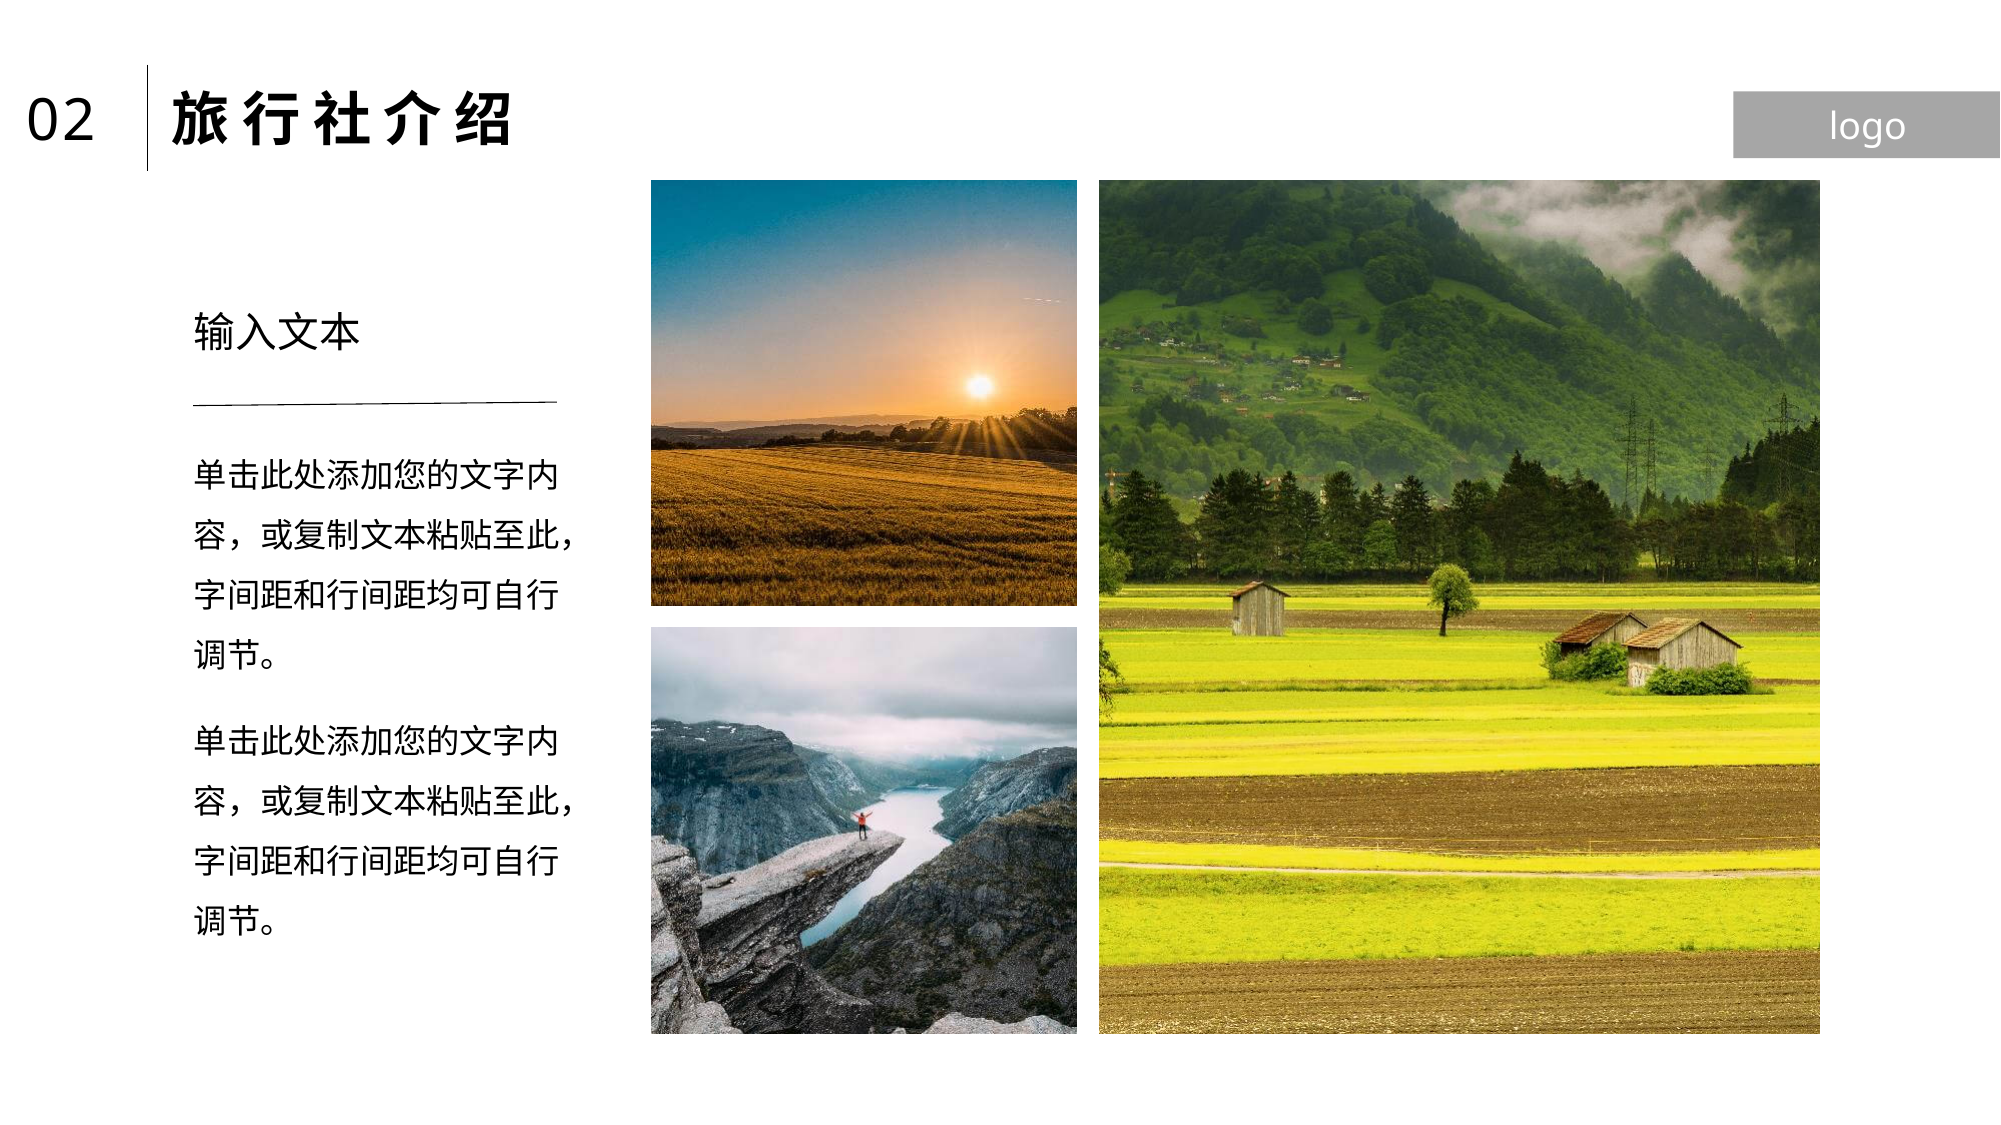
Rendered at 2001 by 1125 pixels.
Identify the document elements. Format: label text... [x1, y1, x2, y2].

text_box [649, 178, 1079, 1035]
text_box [11, 64, 1048, 171]
text_box [1097, 178, 1822, 1036]
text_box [179, 273, 577, 951]
text_box logo [1732, 90, 2000, 159]
